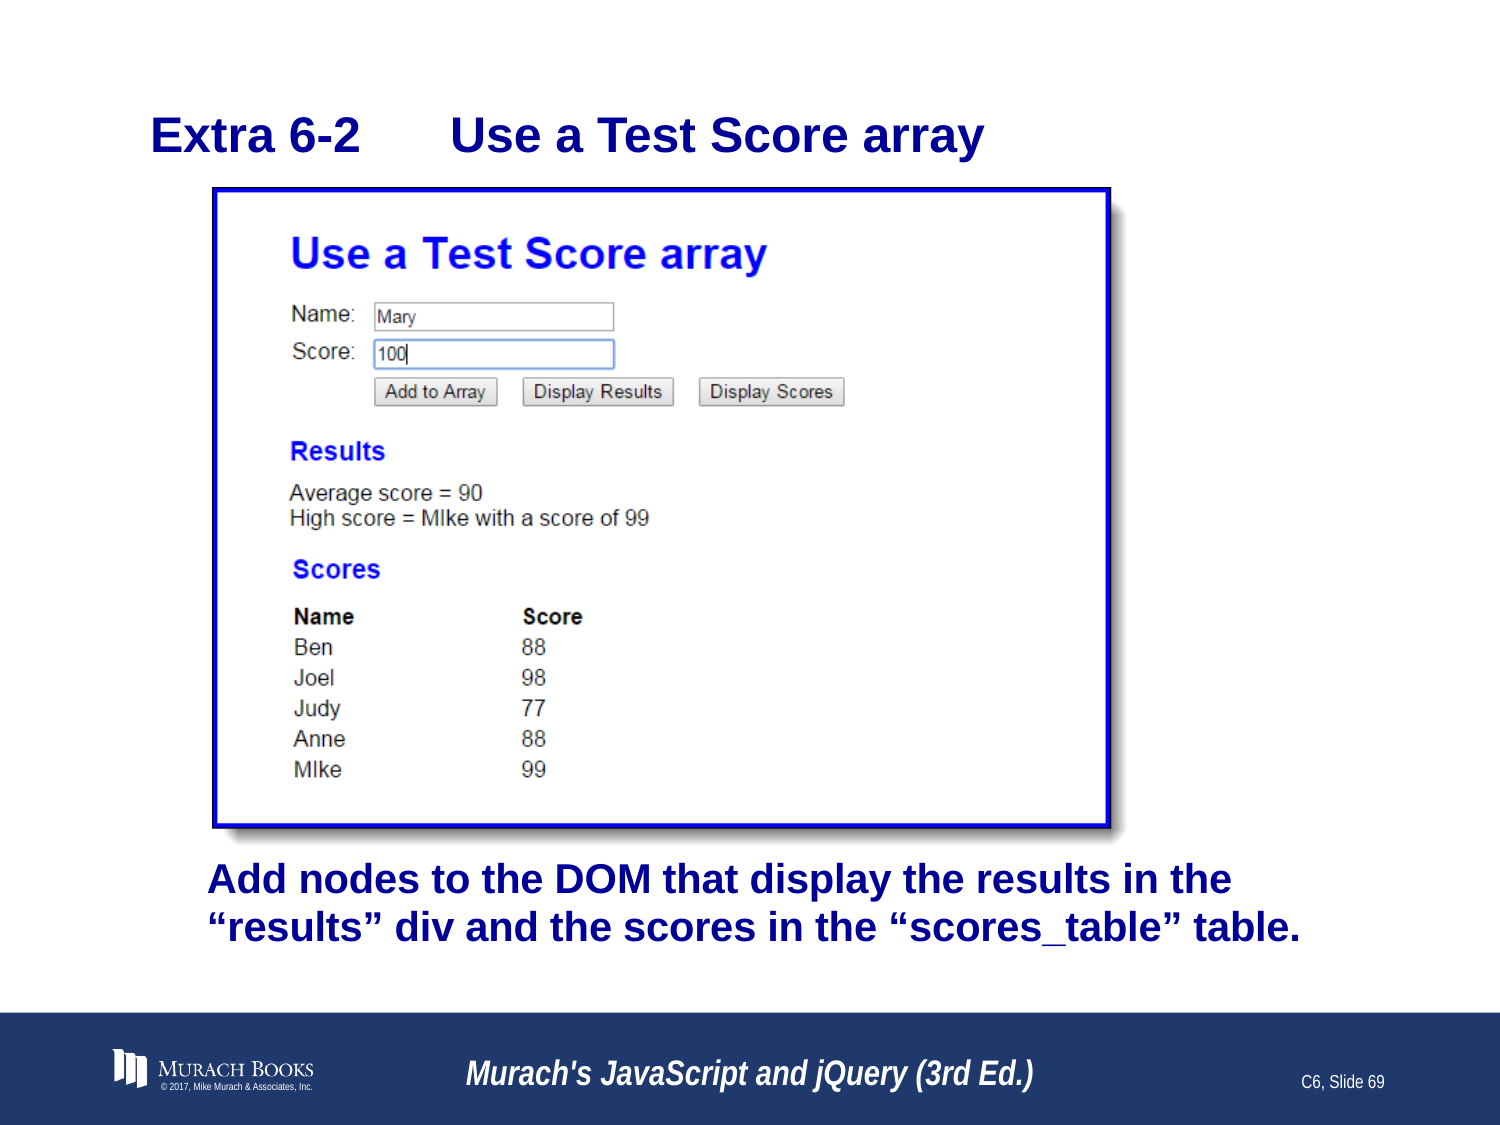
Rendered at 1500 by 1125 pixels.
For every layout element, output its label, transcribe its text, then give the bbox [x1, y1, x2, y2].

slide_number Murach's JavaScript and jQuery (3rd Ed.) [463, 1025, 1050, 1100]
title Extra 6-2 Use a Test Score array [150, 102, 1350, 164]
slide_number C6, Slide 69 [1087, 1025, 1400, 1100]
footer © 2017, Mike Murach & Associates, Inc. [12, 1025, 463, 1100]
picture [212, 187, 1129, 836]
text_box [149, 836, 1347, 964]
